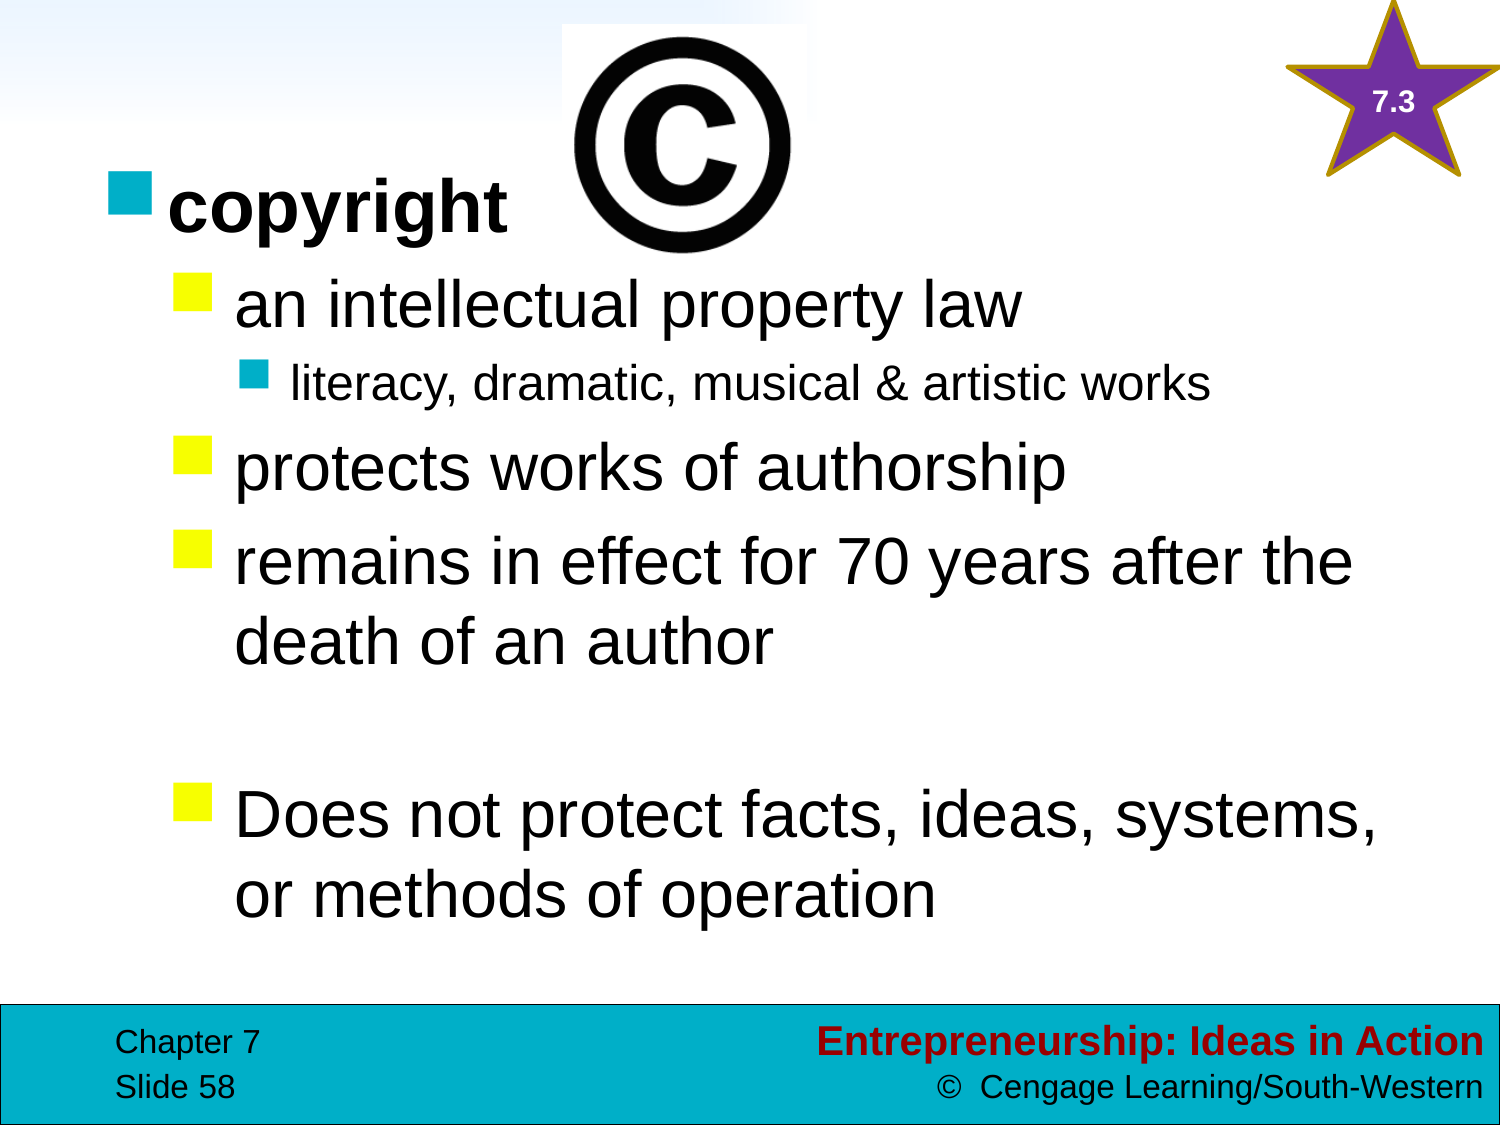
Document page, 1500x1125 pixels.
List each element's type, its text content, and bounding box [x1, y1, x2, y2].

picture [562, 24, 807, 269]
text_box [87, 187, 1425, 300]
slide_number Slide 58 [99, 1037, 413, 1113]
footer Chapter 7 [99, 1012, 413, 1037]
list copyright an intellectual property law literacy, dramatic, musical & artistic works protects works of authorship remains in effect for 70 years after the death of an author Does not protect facts, ideas, systems, or methods of operation [87, 149, 1426, 963]
text_box 7.3 [1285, 0, 1500, 177]
